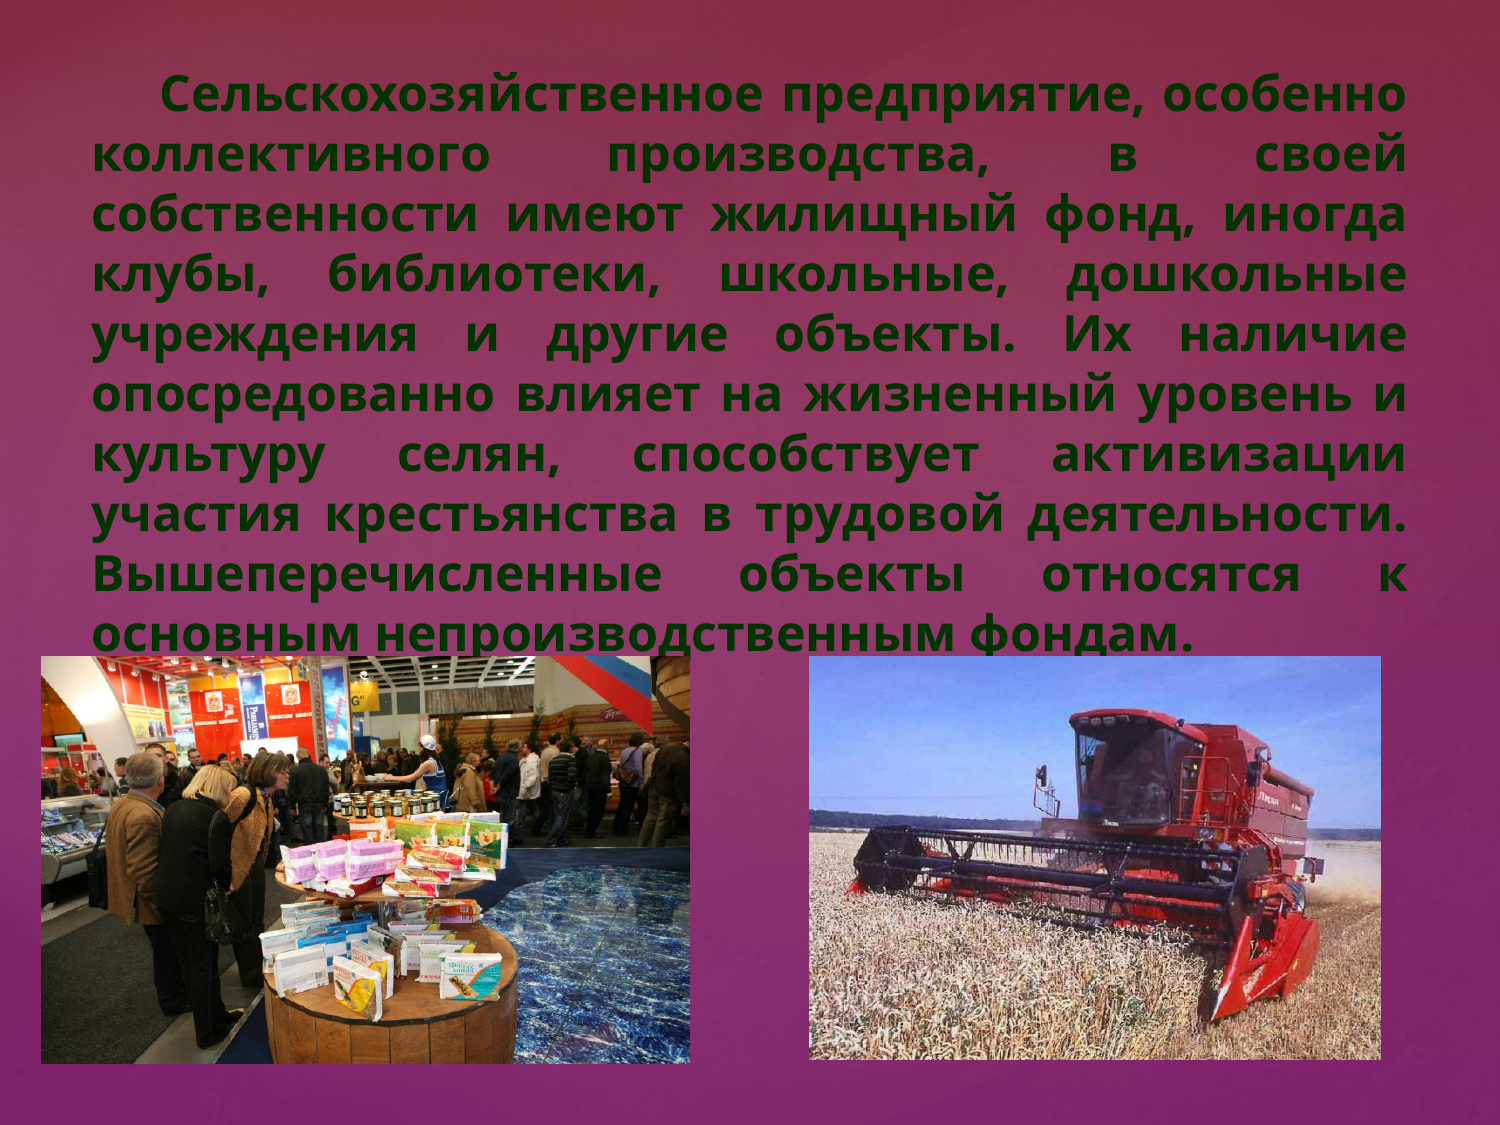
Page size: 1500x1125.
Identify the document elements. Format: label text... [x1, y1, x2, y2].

picture [808, 656, 1382, 1060]
text_box Сельскохозяйственное предприятие, особенно коллективного производства, в своей собственности имеют жилищный фонд, иногда клубы, библиотеки, школьные, дошкольные учреждения и другие объекты. Их наличие опосредованно влияет на жизненный уровень и культуру селян, способствует активизации участия крестьянства в трудовой деятельности. Вышеперечисленные объекты относятся к основным непроизводственным фондам. [76, 54, 1424, 670]
picture [40, 656, 691, 1064]
